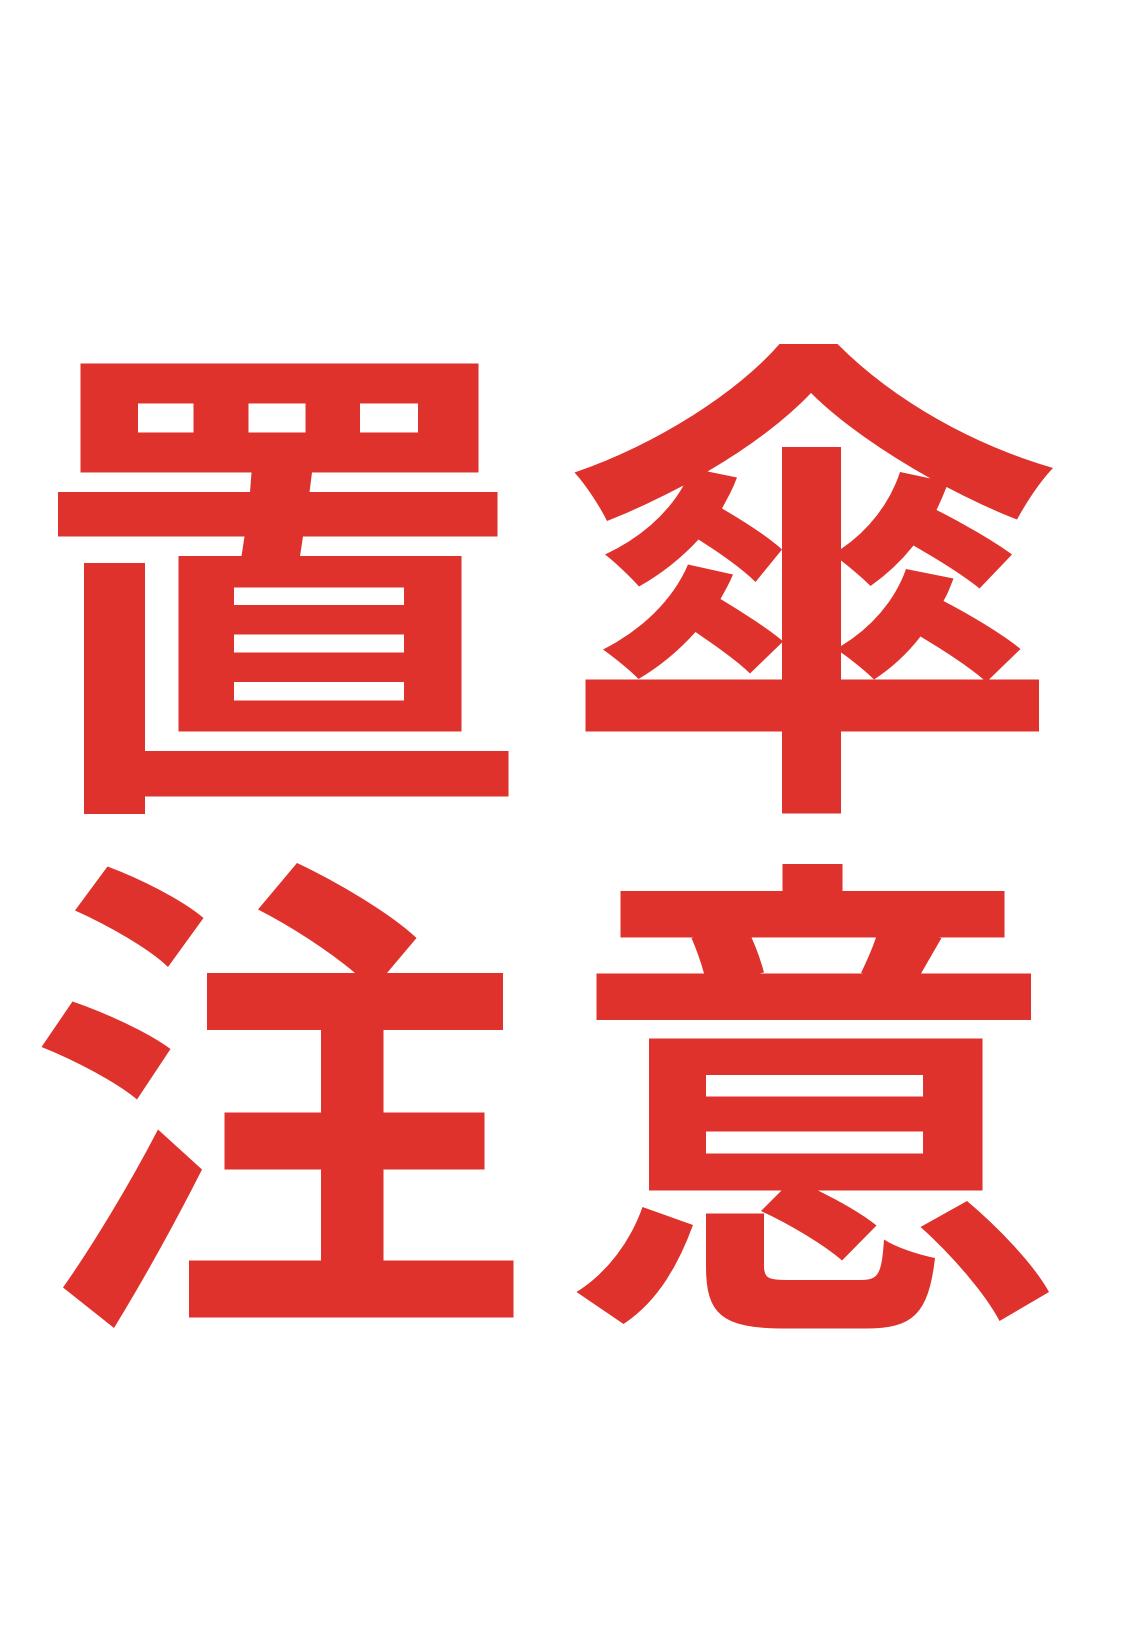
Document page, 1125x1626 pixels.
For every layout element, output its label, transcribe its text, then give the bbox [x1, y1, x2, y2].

text_box 意 [506, 782, 1121, 1398]
text_box 傘 [506, 262, 1121, 782]
text_box 置 [0, 262, 506, 782]
text_box 注 [0, 782, 506, 1398]
